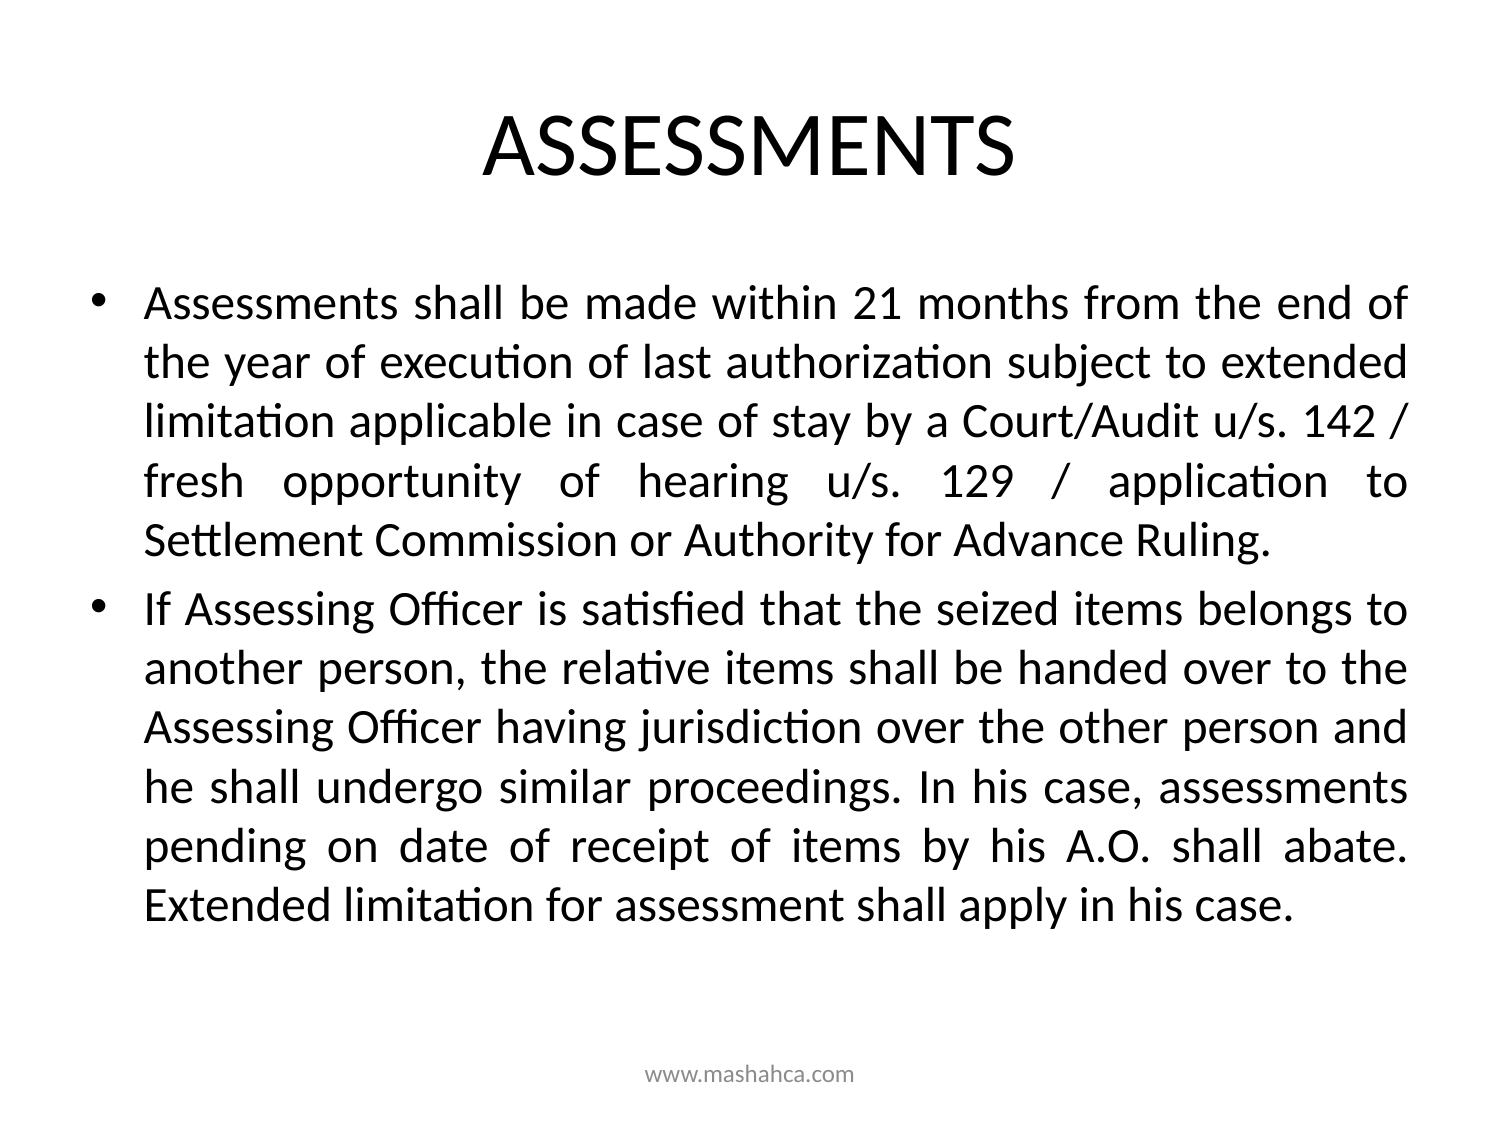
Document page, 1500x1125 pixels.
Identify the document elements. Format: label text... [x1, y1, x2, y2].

list Assessments shall be made within 21 months from the end of the year of execution of last authorization subject to extended limitation applicable in case of stay by a Court/Audit u/s. 142 / fresh opportunity of hearing u/s. 129 / application to Settlement Commission or Authority for Advance Ruling. If Assessing Officer is satisfied that the seized items belongs to another person, the relative items shall be handed over to the Assessing Officer having jurisdiction over the other person and he shall undergo similar proceedings. In his case, assessments pending on date of receipt of items by his A.O. shall abate. Extended limitation for assessment shall apply in his case. [75, 262, 1425, 1005]
footer www.mashahca.com [512, 1042, 988, 1103]
title ASSESSMENTS [75, 45, 1425, 233]
